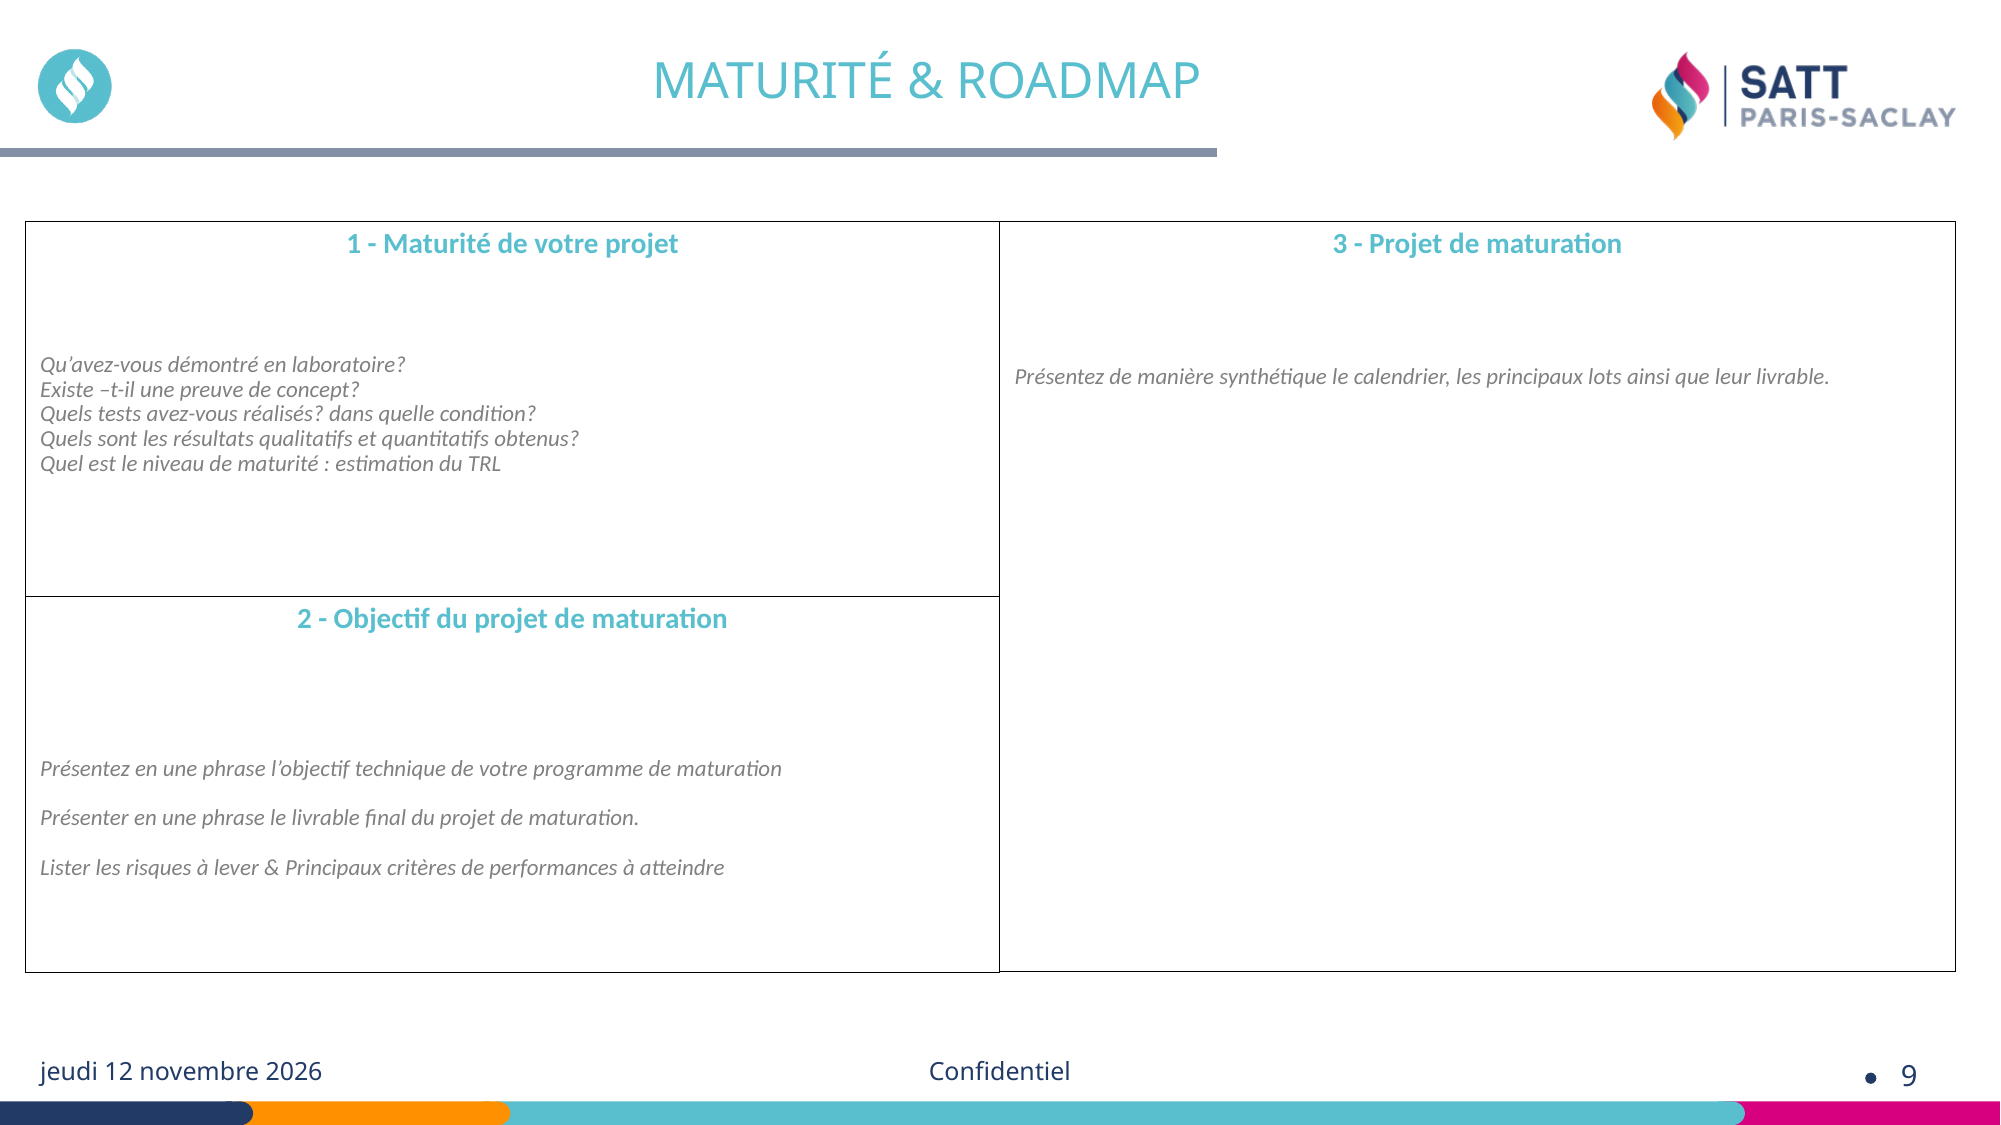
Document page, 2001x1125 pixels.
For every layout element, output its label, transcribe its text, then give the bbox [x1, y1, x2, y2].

picture [1652, 51, 1956, 141]
footer Confidentiel [662, 1048, 1338, 1109]
text_box 2 - Objectif du projet de maturation Présentez en une phrase l’objectif technique de votre programme de maturation Présenter en une phrase le livrable final du projet de maturation. Lister les risques à lever & Principaux critères de performances à atteindre [25, 596, 1000, 973]
picture [32, 43, 108, 129]
list 1 - Maturité de votre projet Qu’avez-vous démontré en laboratoire? Existe –t-il une preuve de concept? Quels tests avez-vous réalisés? dans quelle condition? Quels sont les résultats qualitatifs et quantitatifs obtenus? Quel est le niveau de maturité : estimation du TRL [25, 221, 999, 596]
slide_number 9 [1886, 1050, 2000, 1117]
text_box 3 - Projet de maturation Présentez de manière synthétique le calendrier, les principaux lots ainsi que leur livrable. [999, 221, 1956, 972]
slide_number mardi 13 décembre 2022 [25, 1048, 476, 1109]
title Maturité & roadmap [108, 0, 1217, 165]
